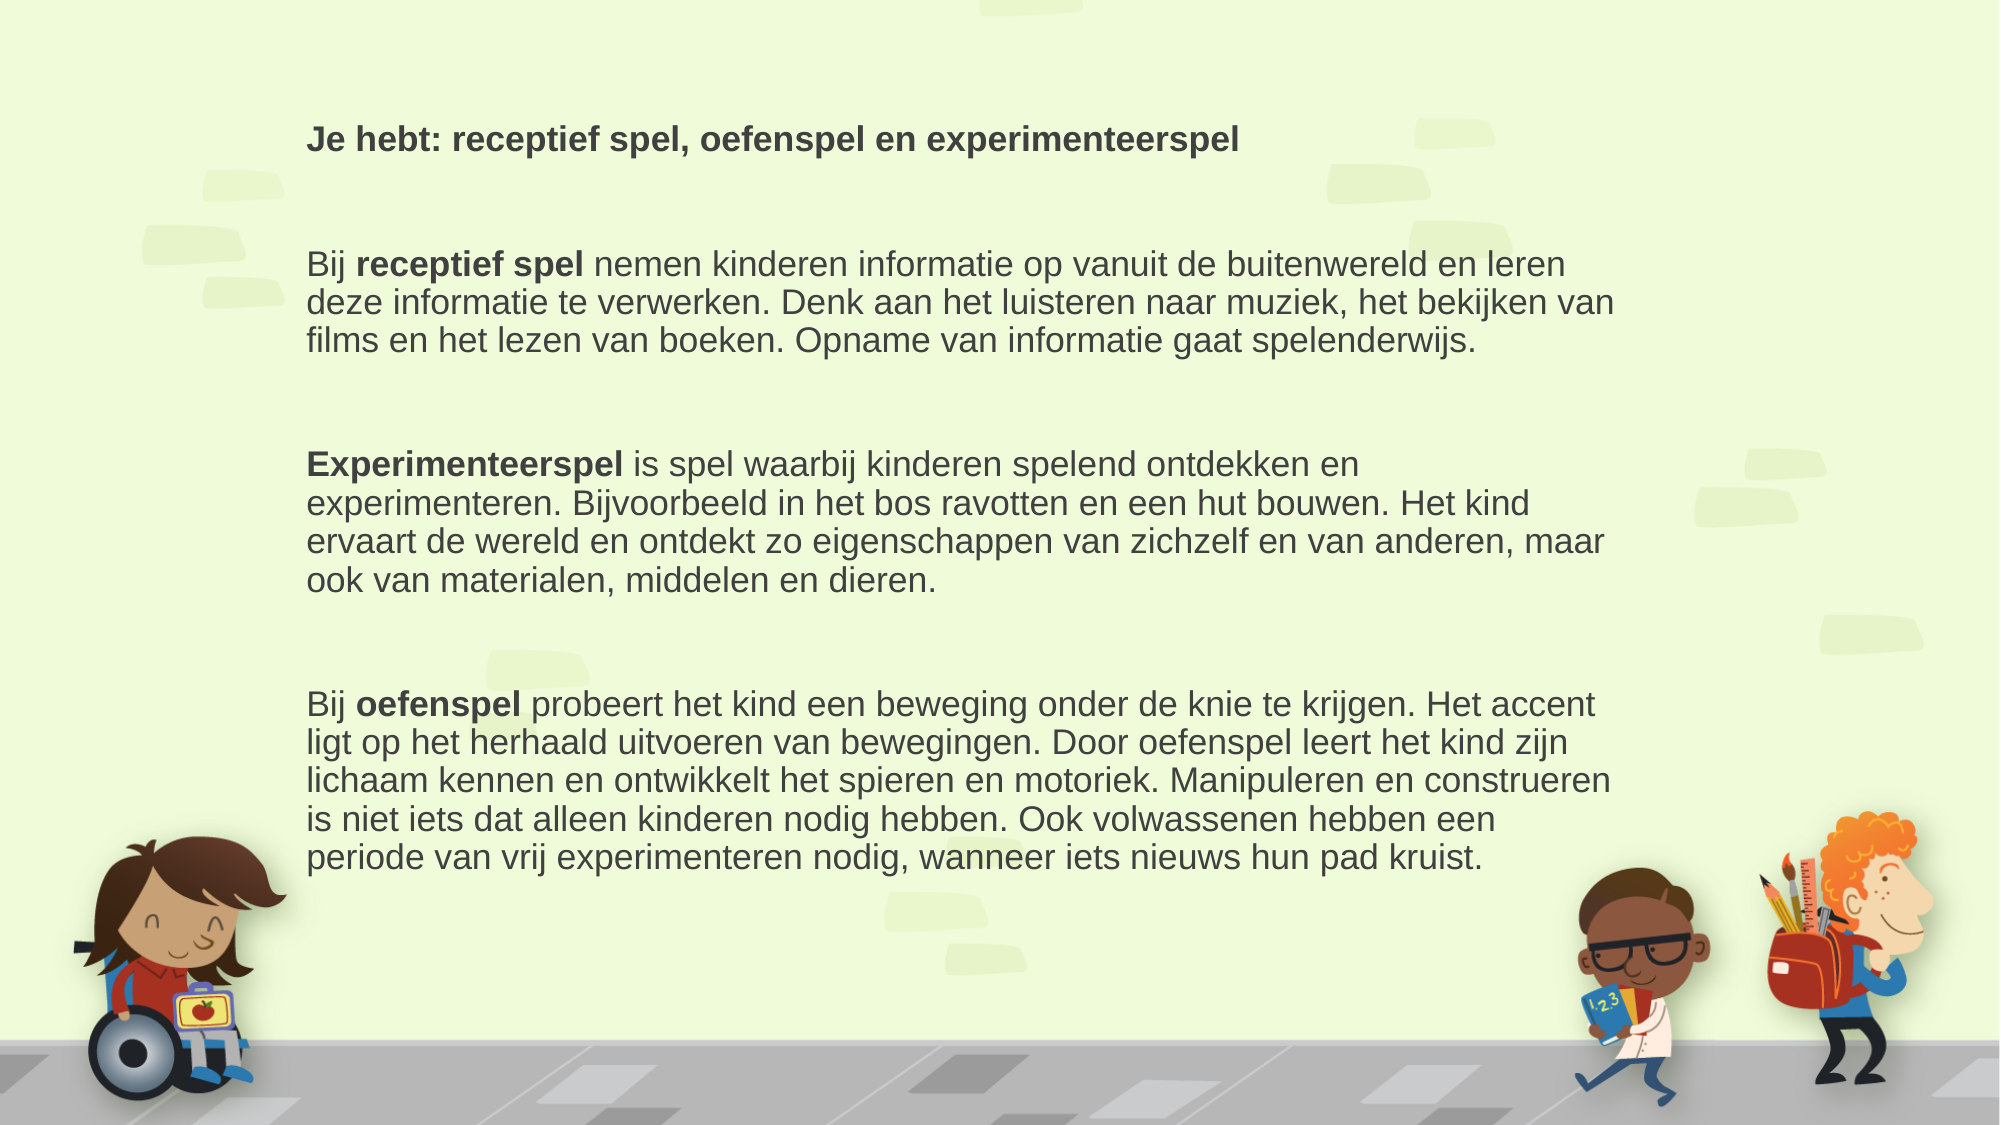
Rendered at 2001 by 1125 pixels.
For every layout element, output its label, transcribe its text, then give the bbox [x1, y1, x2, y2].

list Je hebt: receptief spel, oefenspel en experimenteerspel Bij receptief spel nemen kinderen informatie op vanuit de buitenwereld en leren deze informatie te verwerken. Denk aan het luisteren naar muziek, het bekijken van films en het lezen van boeken. Opname van informatie gaat spelenderwijs. Experimenteerspel is spel waarbij kinderen spelend ontdekken en experimenteren. Bijvoorbeeld in het bos ravotten en een hut bouwen. Het kind ervaart de wereld en ontdekt zo eigenschappen van zichzelf en van anderen, maar ook van materialen, middelen en dieren. Bij oefenspel probeert het kind een beweging onder de knie te krijgen. Het accent ligt op het herhaald uitvoeren van bewegingen. Door oefenspel leert het kind zijn lichaam kennen en ontwikkelt het spieren en motoriek. Manipuleren en construeren is niet iets dat alleen kinderen nodig hebben. Ook volwassenen hebben een periode van vrij experimenteren nodig, wanneer iets nieuws hun pad kruist. [291, 113, 1632, 917]
picture [0, 0, 2000, 1125]
